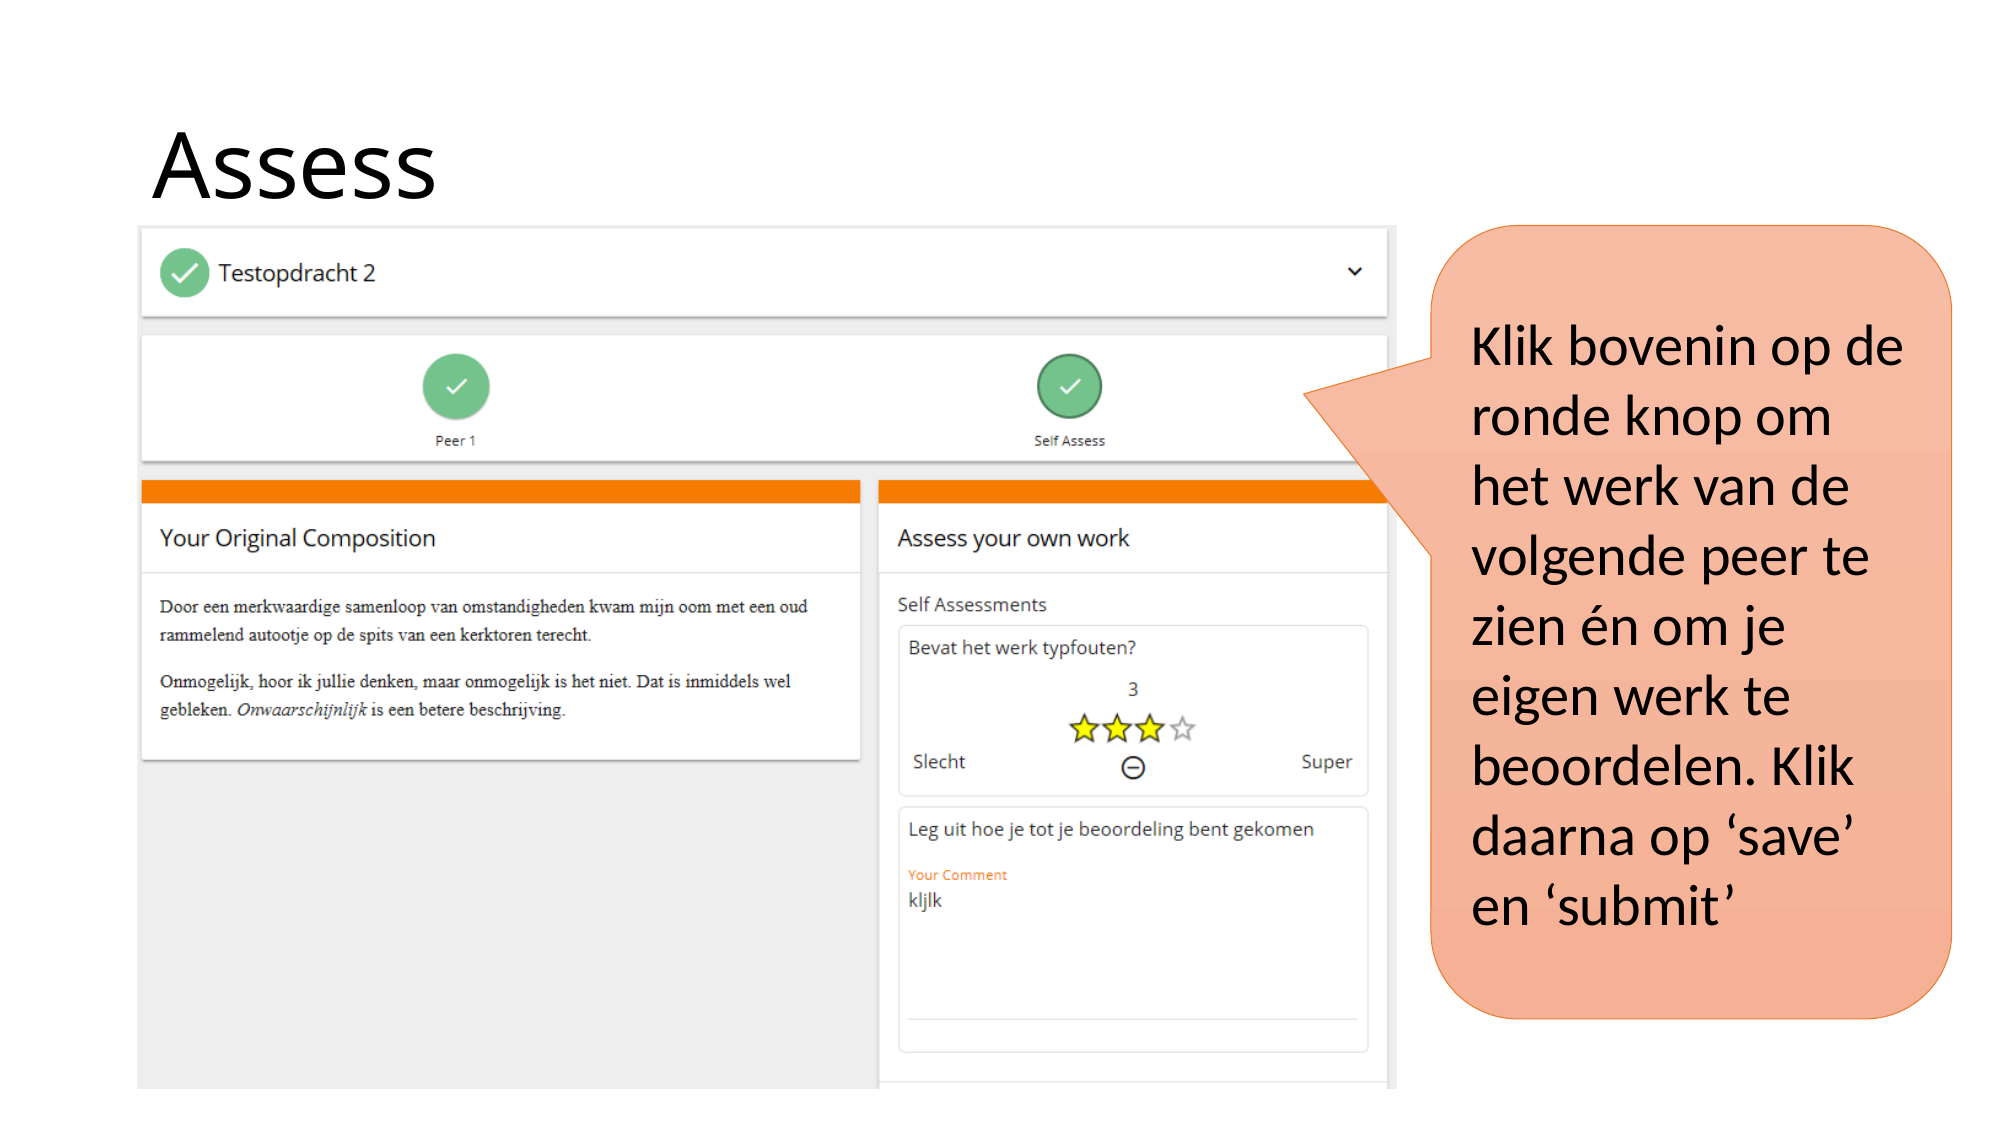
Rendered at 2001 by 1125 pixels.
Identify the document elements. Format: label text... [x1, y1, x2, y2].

text_box Klik bovenin op de ronde knop om het werk van de volgende peer te zien én om je eigen werk te beoordelen. Klik daarna op ‘save’ en ‘submit’ [1397, 224, 1953, 1020]
picture [137, 225, 1397, 1089]
title Assess [137, 59, 1863, 278]
